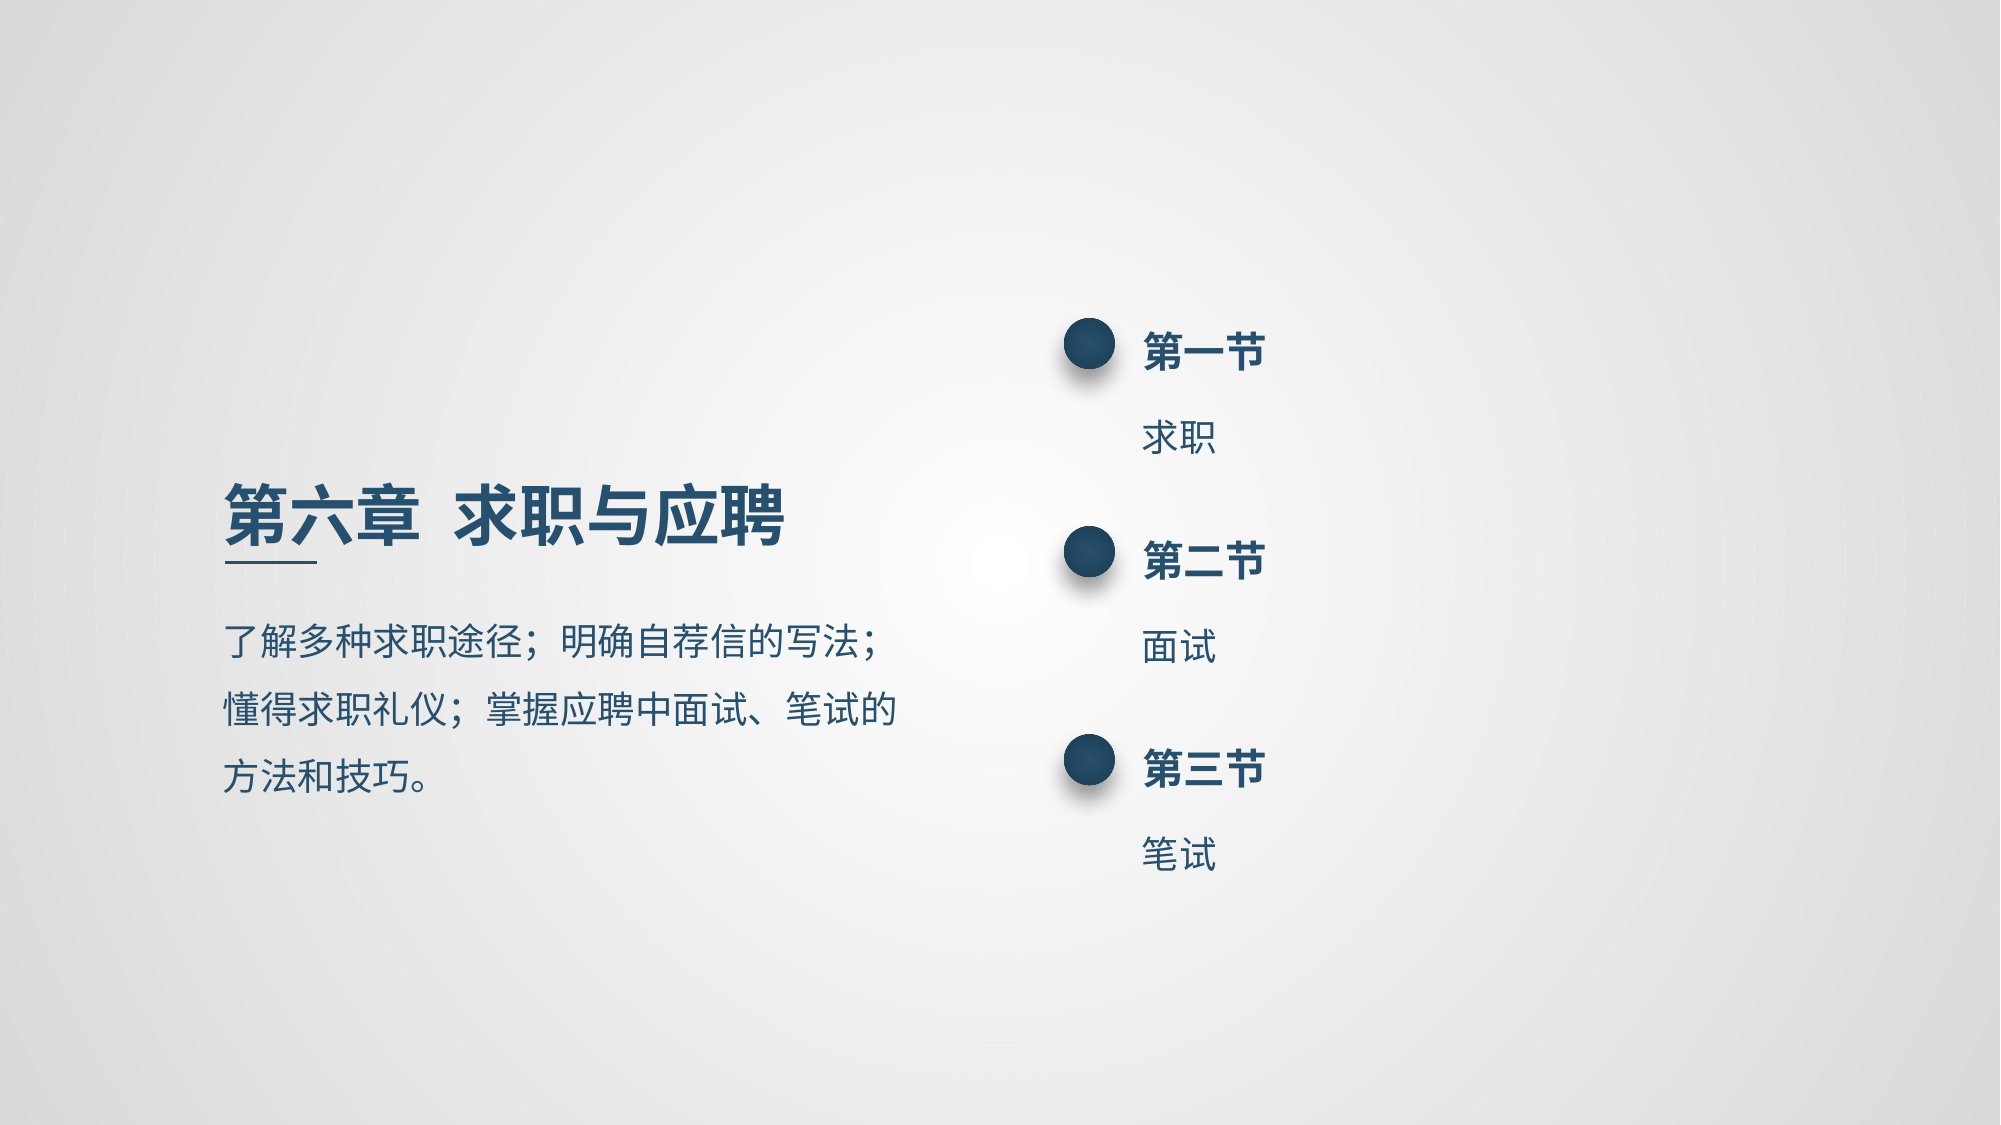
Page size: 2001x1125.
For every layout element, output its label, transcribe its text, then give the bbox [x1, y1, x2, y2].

text_box 第六章 求职与应聘 [207, 466, 996, 562]
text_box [1064, 526, 1773, 675]
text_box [1064, 318, 1800, 467]
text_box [1064, 734, 1707, 883]
text_box 了解多种求职途径；明确自荐信的写法；懂得求职礼仪；掌握应聘中面试、笔试的方法和技巧。 [207, 588, 946, 806]
